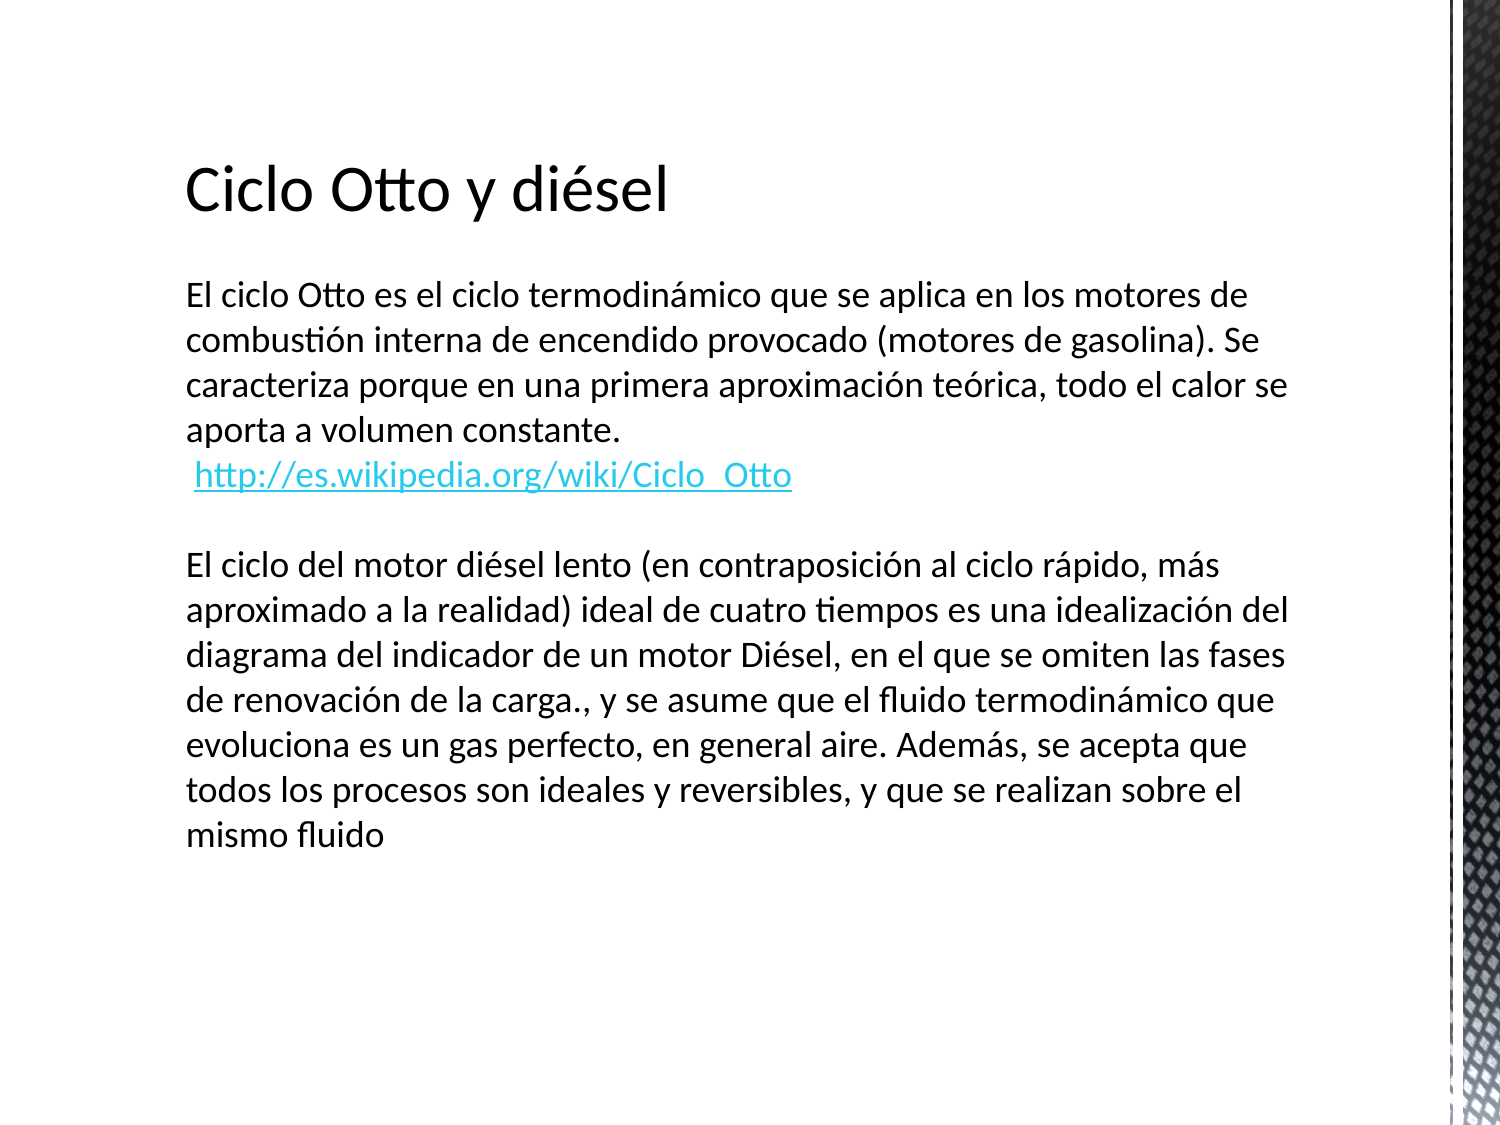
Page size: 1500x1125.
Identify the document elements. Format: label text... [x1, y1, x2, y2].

text_box Ciclo Otto y diésel El ciclo Otto es el ciclo termodinámico que se aplica en los motores de combustión interna de encendido provocado (motores de gasolina). Se caracteriza porque en una primera aproximación teórica, todo el calor se aporta a volumen constante. http://es.wikipedia.org/wiki/Ciclo_Otto El ciclo del motor diésel lento (en contraposición al ciclo rápido, más aproximado a la realidad) ideal de cuatro tiempos es una idealización del diagrama del indicador de un motor Diésel, en el que se omiten las fases de renovación de la carga., y se asume que el fluido termodinámico que evoluciona es un gas perfecto, en general aire. Además, se acepta que todos los procesos son ideales y reversibles, y que se realizan sobre el mismo fluido [171, 137, 1329, 907]
picture [1447, 0, 1500, 1125]
